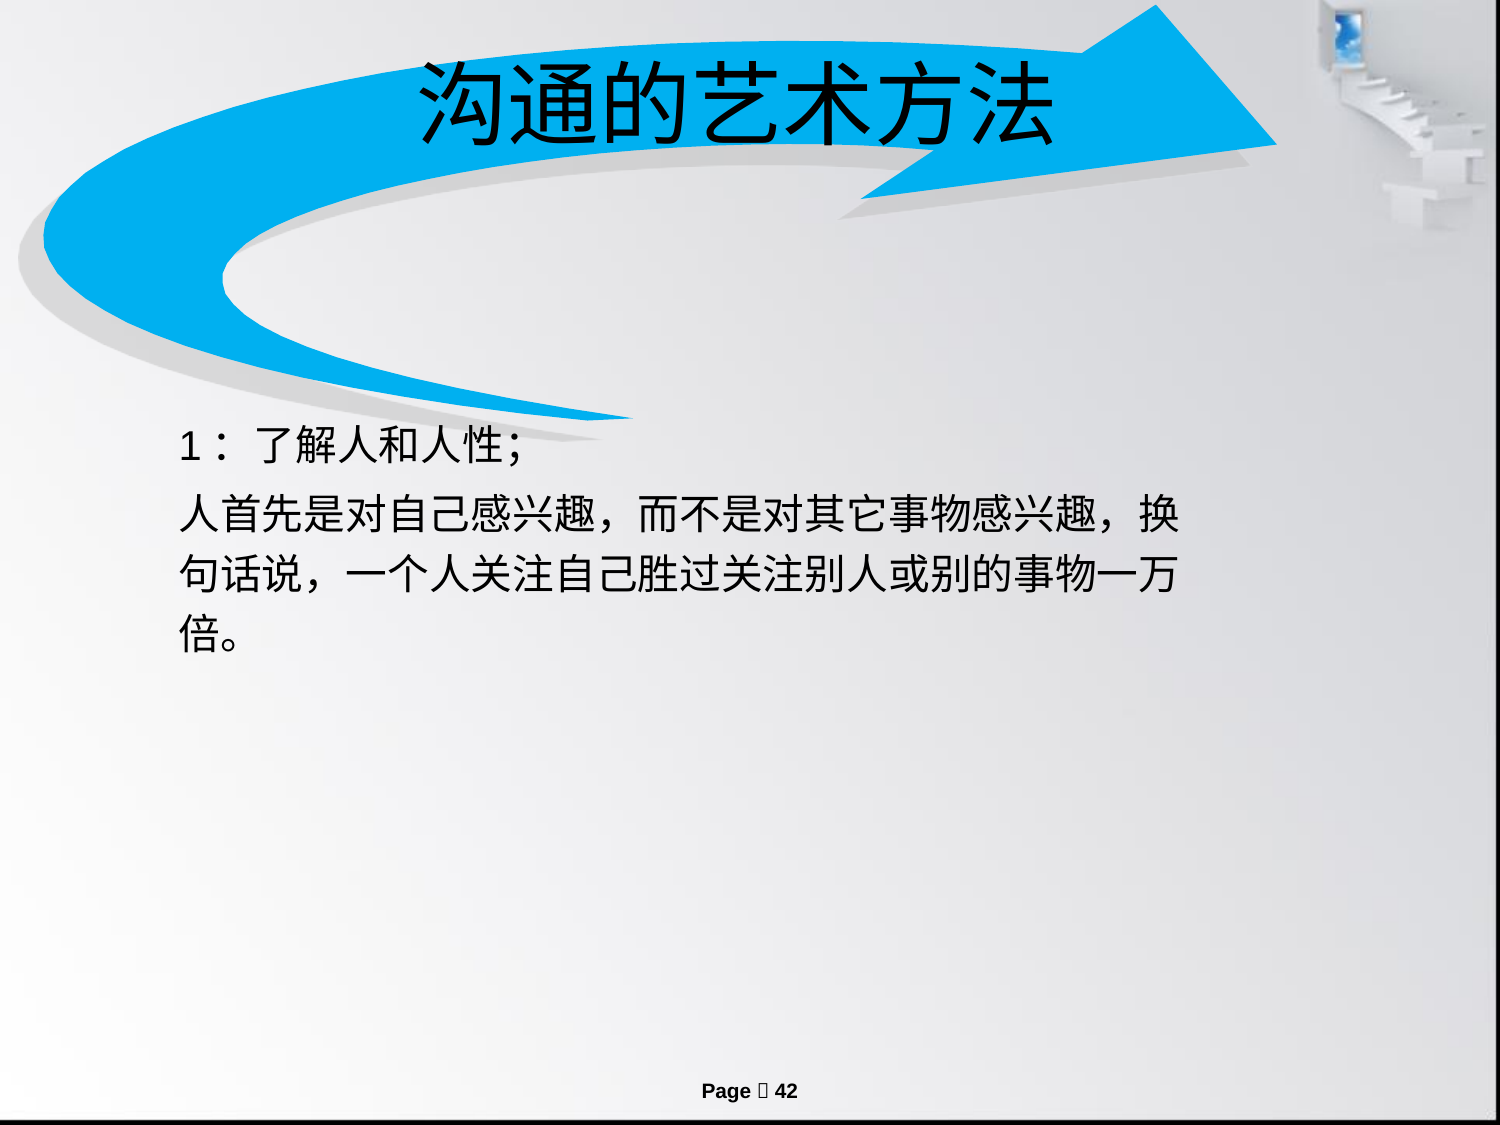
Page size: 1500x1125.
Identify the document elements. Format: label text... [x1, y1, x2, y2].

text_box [43, 4, 1278, 421]
picture [0, 0, 1500, 1125]
list 1：了解人和人性； 人首先是对自己感兴趣，而不是对其它事物感兴趣，换句话说，一个人关注自己胜过关注别人或别的事物一万倍。 [163, 430, 1207, 777]
